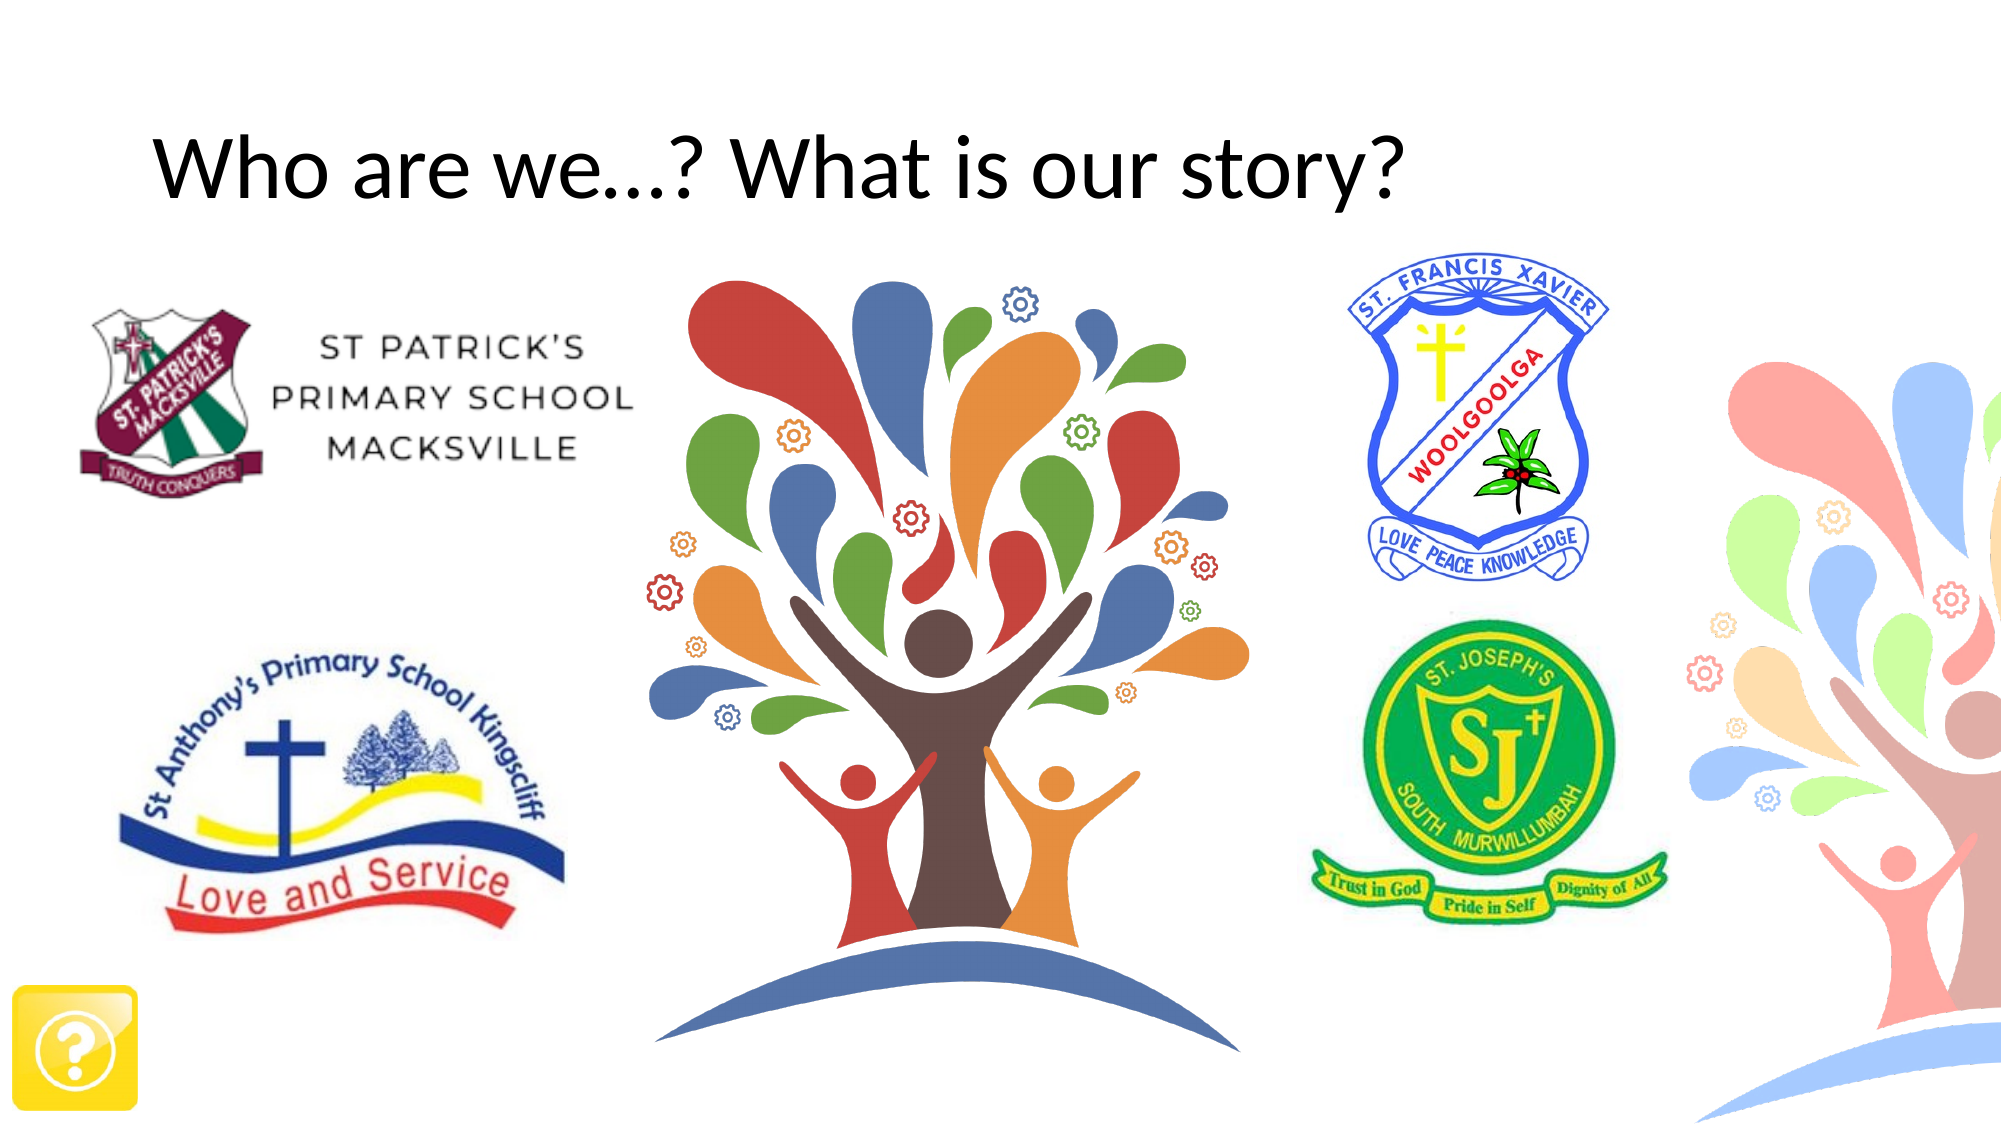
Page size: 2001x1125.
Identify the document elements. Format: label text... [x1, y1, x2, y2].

picture [11, 985, 138, 1112]
title Who are we…? What is our story? [137, 59, 1863, 278]
picture [1297, 239, 2001, 1125]
picture [53, 239, 1285, 1063]
picture [110, 643, 568, 941]
